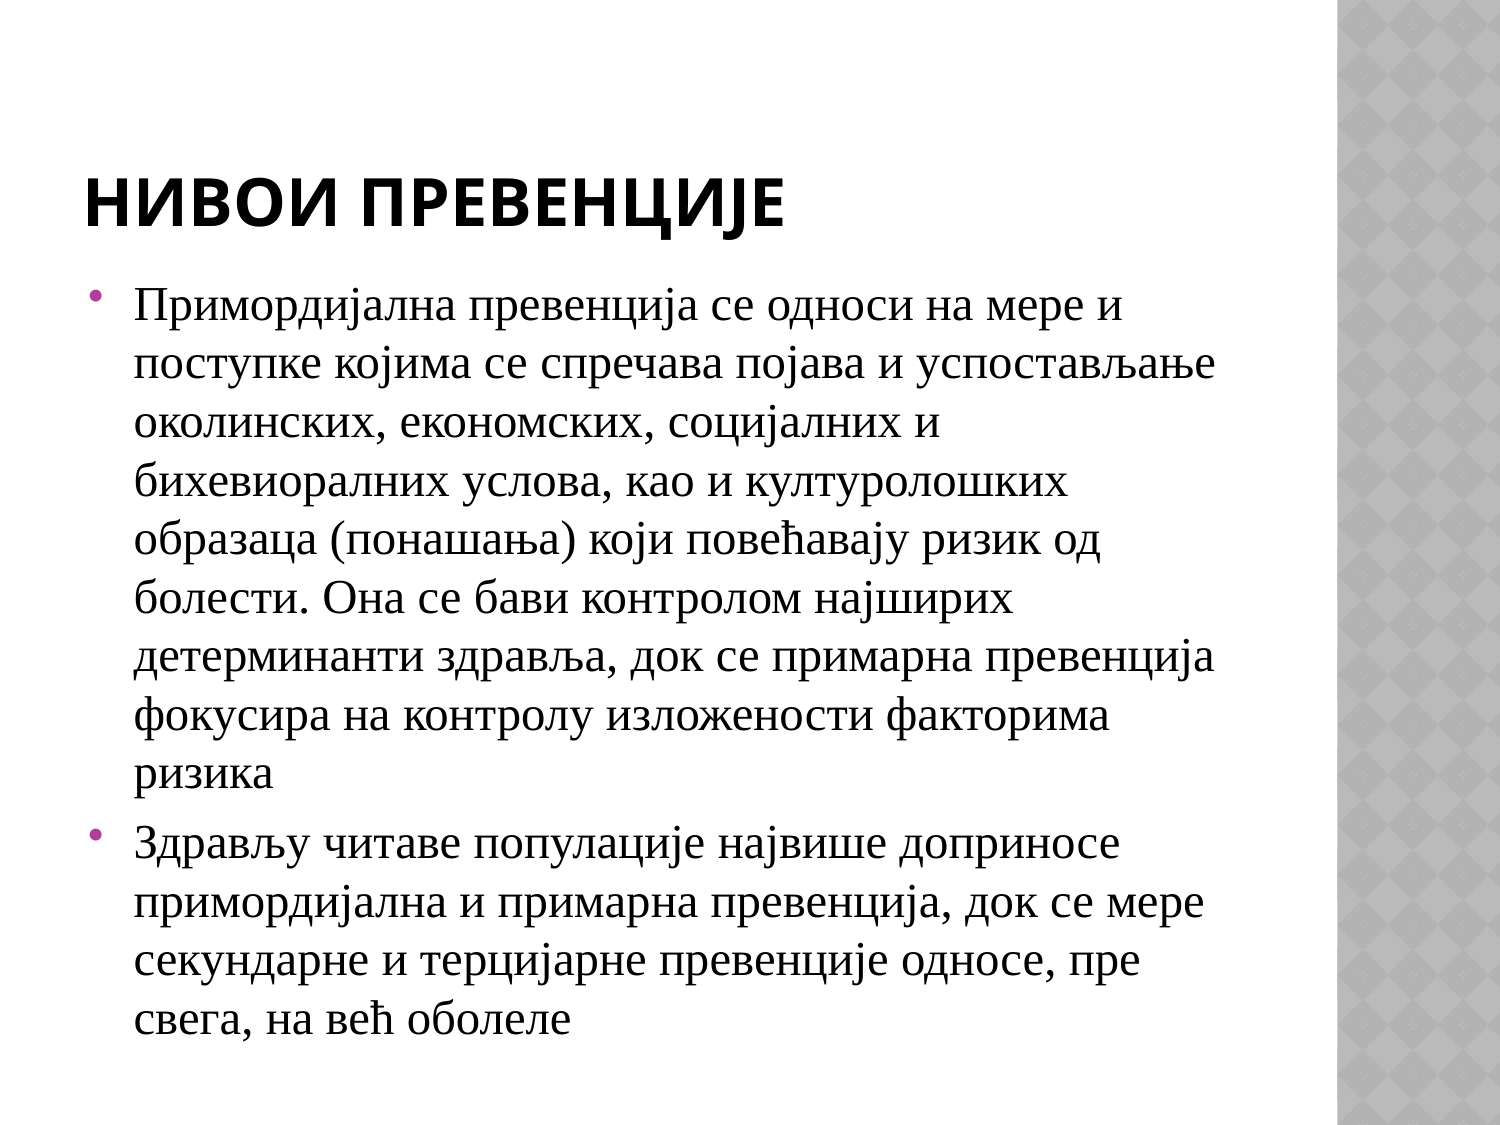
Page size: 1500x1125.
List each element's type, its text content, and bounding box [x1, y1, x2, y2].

title НИВОИ ПРЕВЕНЦИЈЕ [75, 52, 1263, 240]
list Примордијална превенција се односи на мере и поступке којима се спречава појава и успостављање околинских, економских, социјалних и бихевиоралних услова, као и културолошких образаца (понашања) који повећавају ризик од болести. Она се бави контролом најширих детерминанти здравља, док се примарна превенција фокусира на контролу изложености факторима ризика Здрављу читаве популације највише доприносе примордијална и примарна превенција, док се мере секундарне и терцијарне превенције односе, пре свега, на већ оболеле [75, 264, 1263, 1059]
